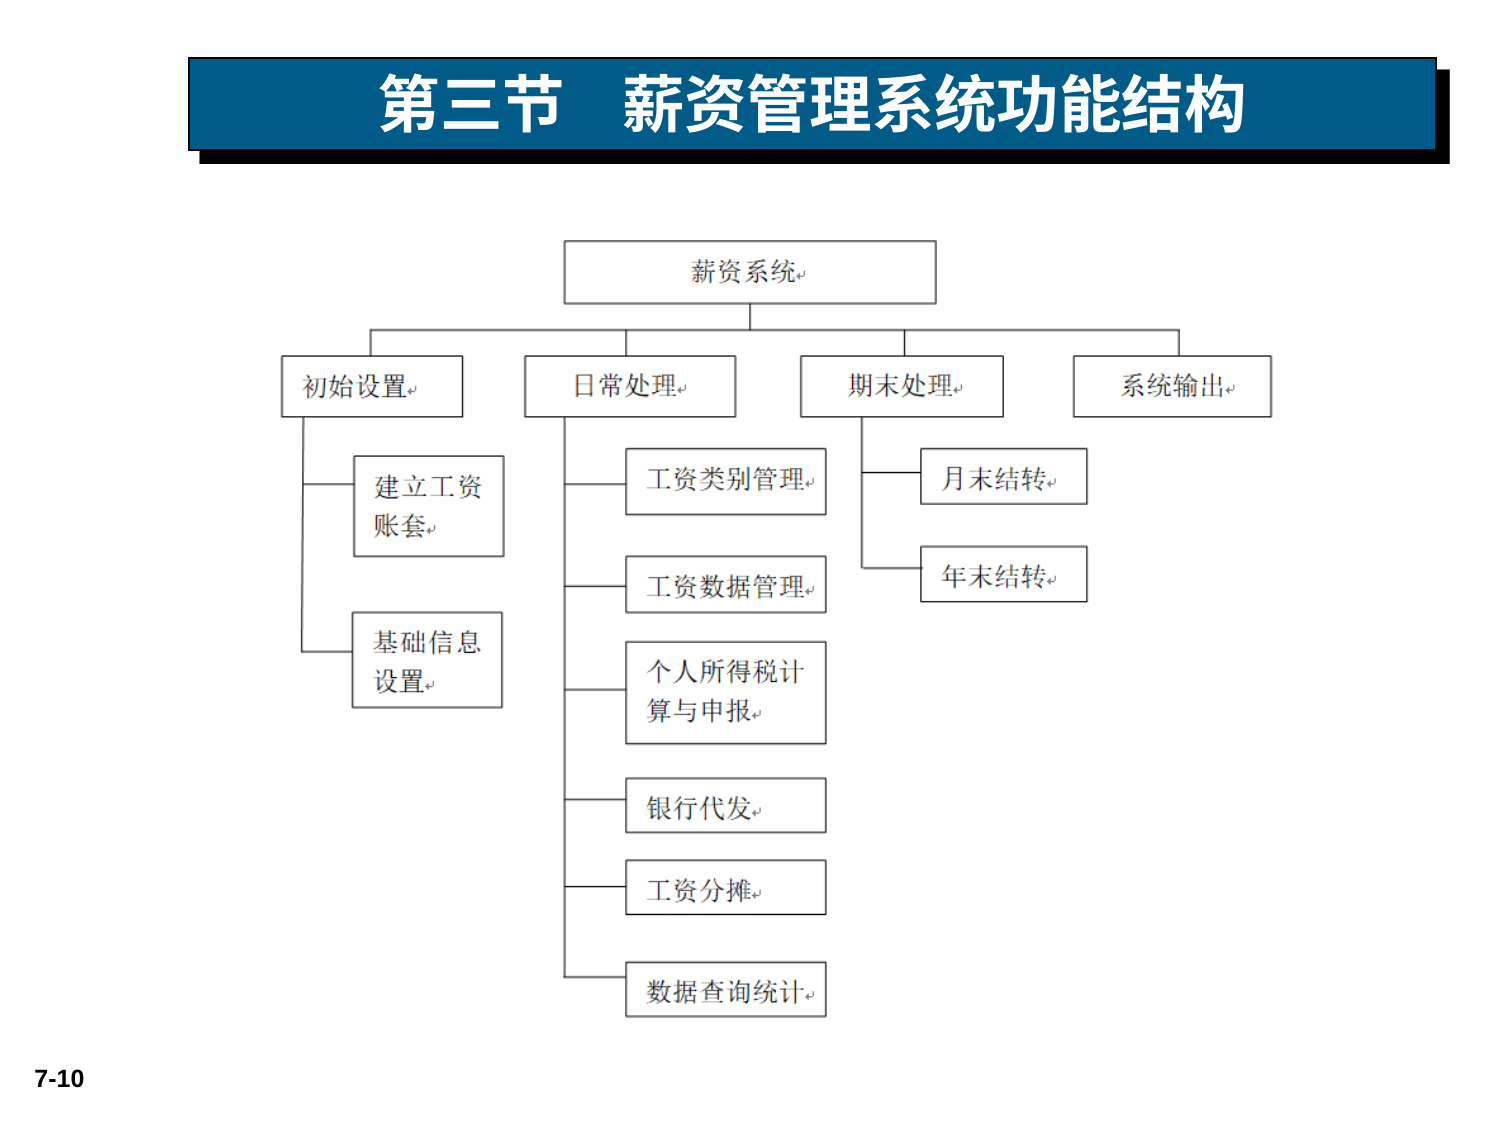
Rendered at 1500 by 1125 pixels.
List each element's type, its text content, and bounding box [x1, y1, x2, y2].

title 第三节 薪资管理系统功能结构 [188, 57, 1437, 151]
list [253, 195, 1294, 1033]
